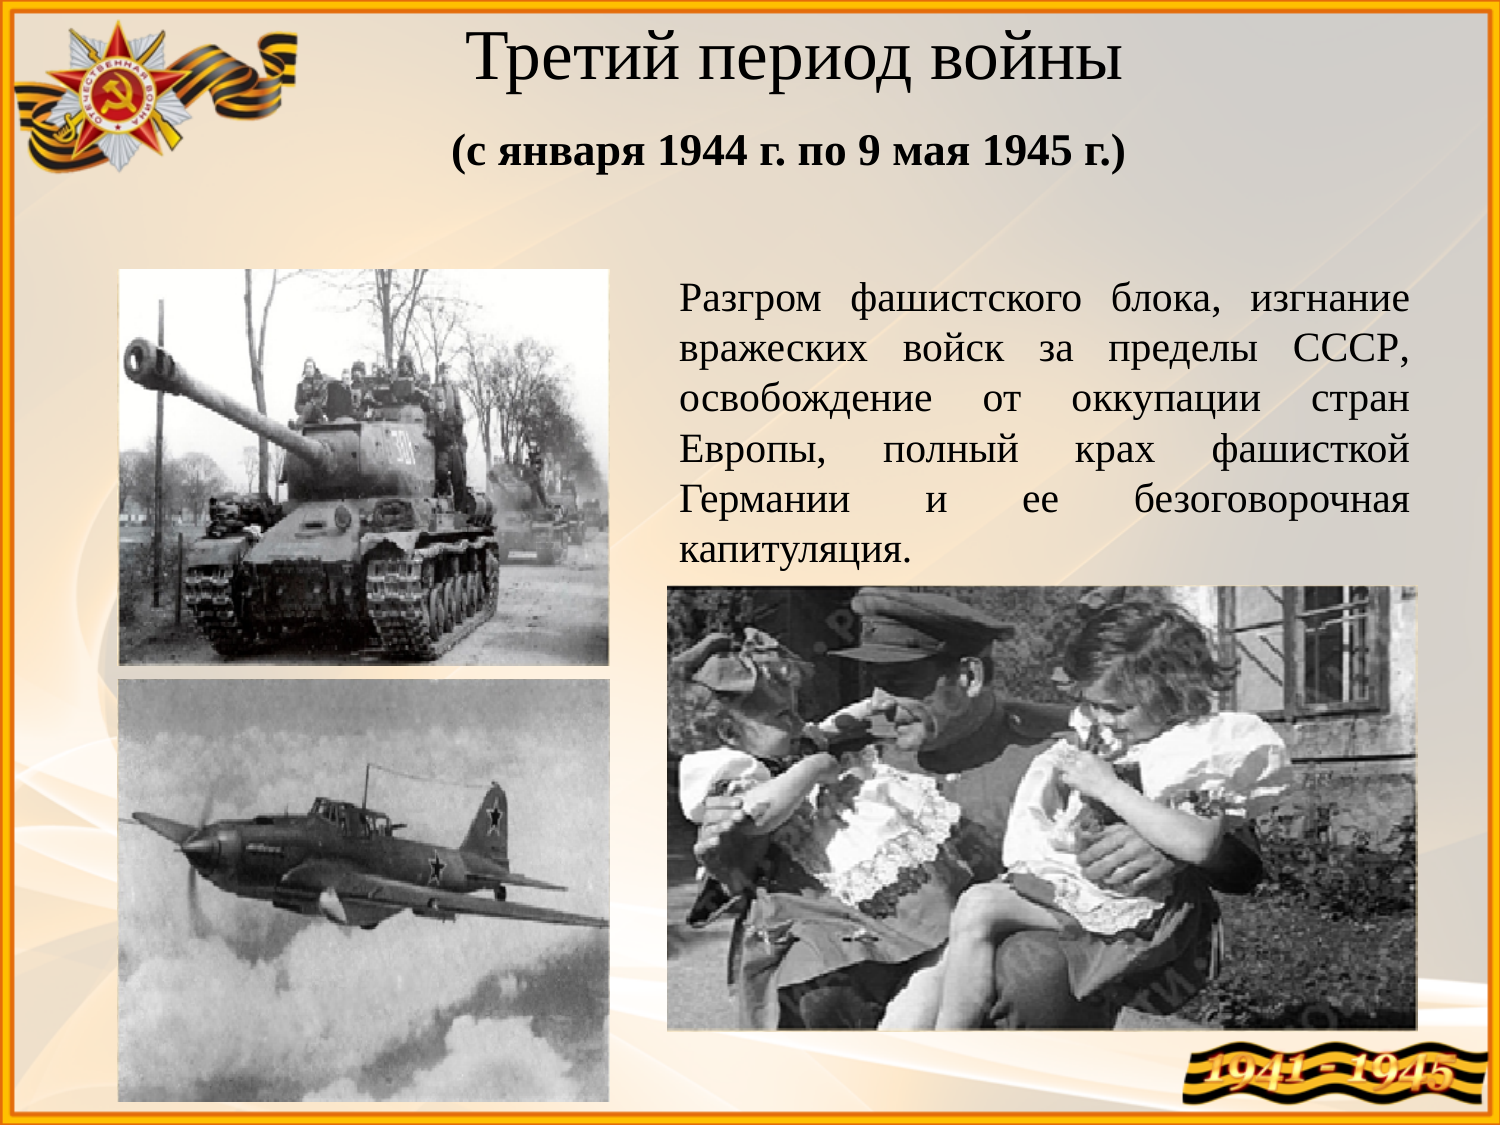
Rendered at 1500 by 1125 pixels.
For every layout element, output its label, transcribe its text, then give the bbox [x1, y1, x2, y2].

picture [0, 188, 1500, 1125]
title Третий период войны (с января 1944 г. по 9 мая 1945 г.) [0, 0, 1500, 188]
list Разгром фашистского блока, изгнание вражеских войск за пределы СССР, освобождение от оккупации стран Европы, полный крах фашисткой Германии и ее безоговорочная капитуляция. [75, 262, 1425, 1005]
